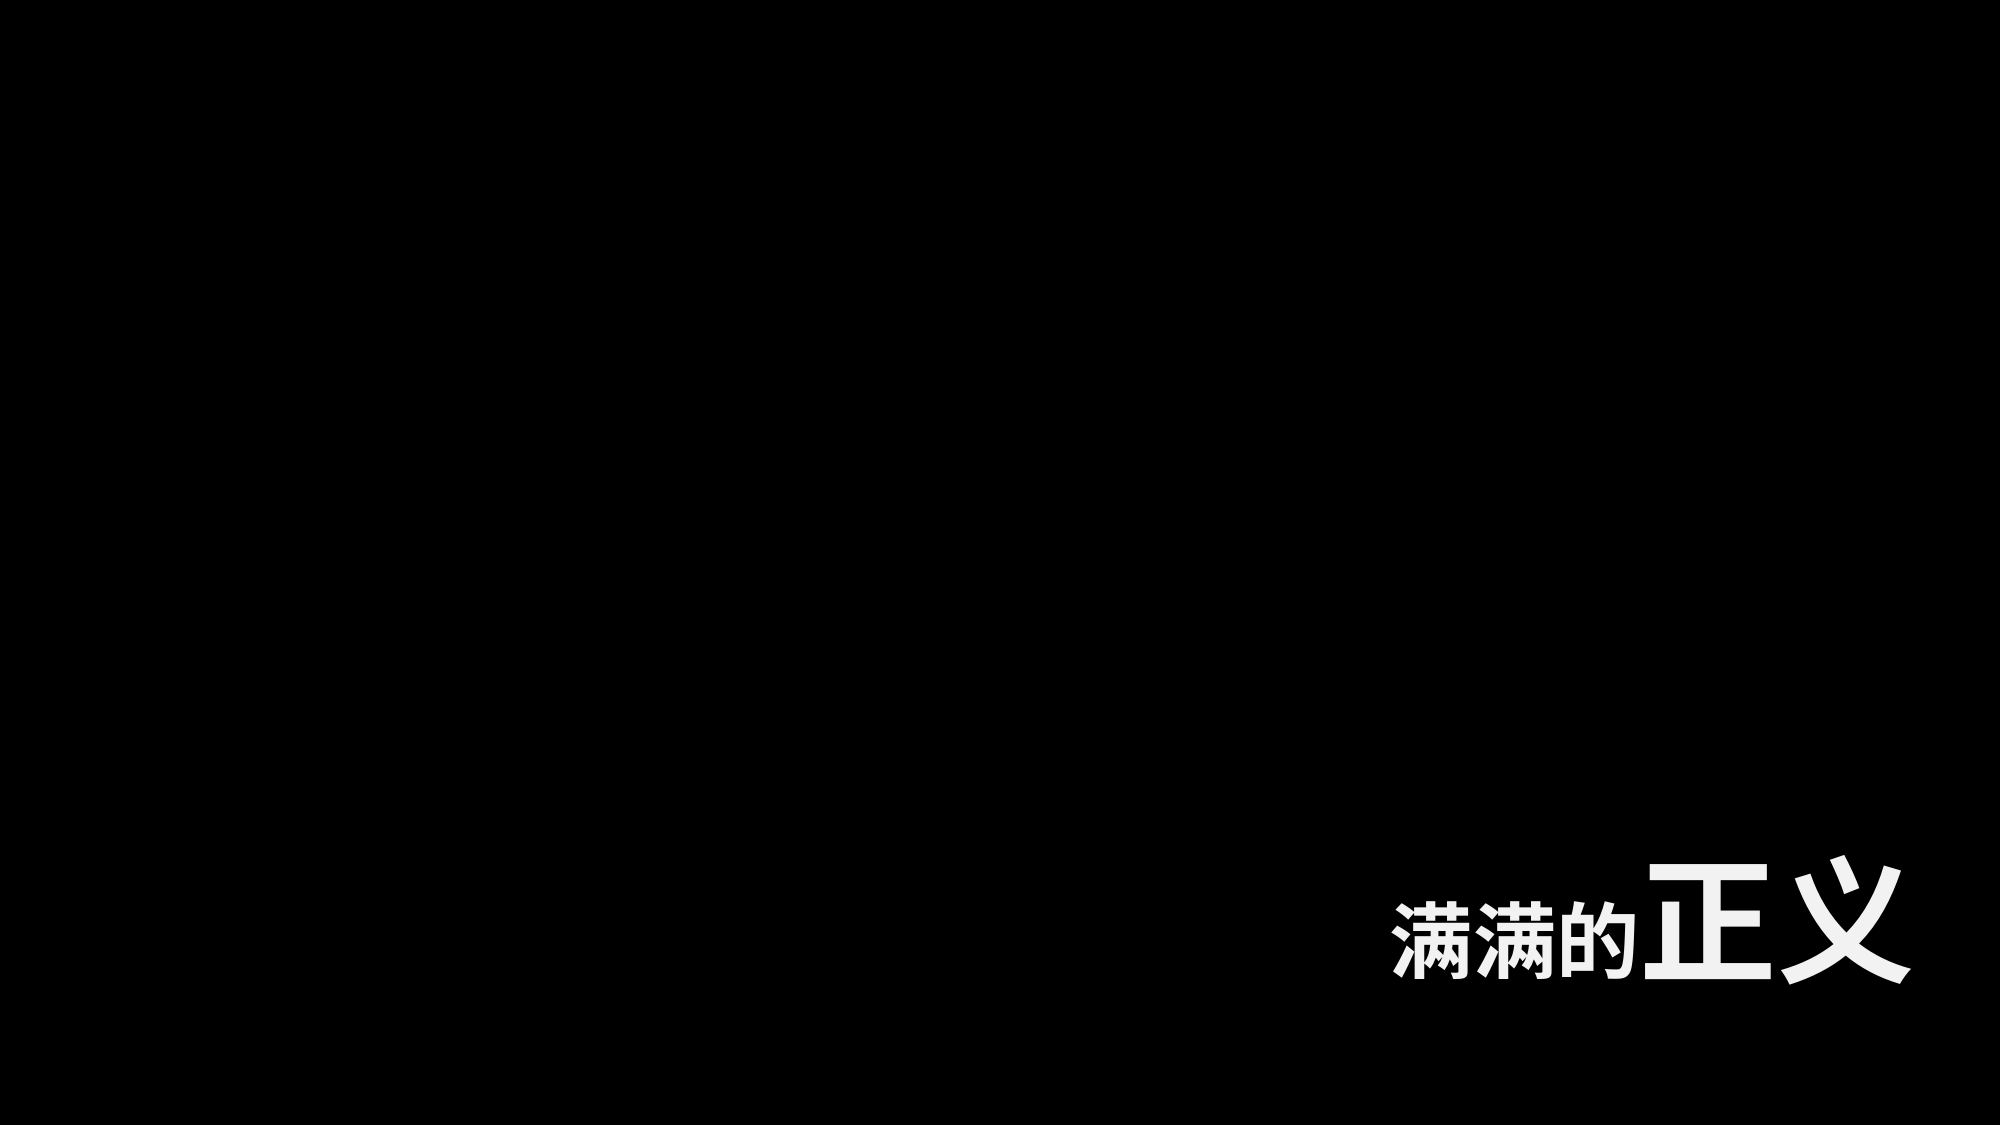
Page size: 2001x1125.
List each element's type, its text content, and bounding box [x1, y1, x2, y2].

text_box 满满的正义 [1389, 834, 1915, 1000]
